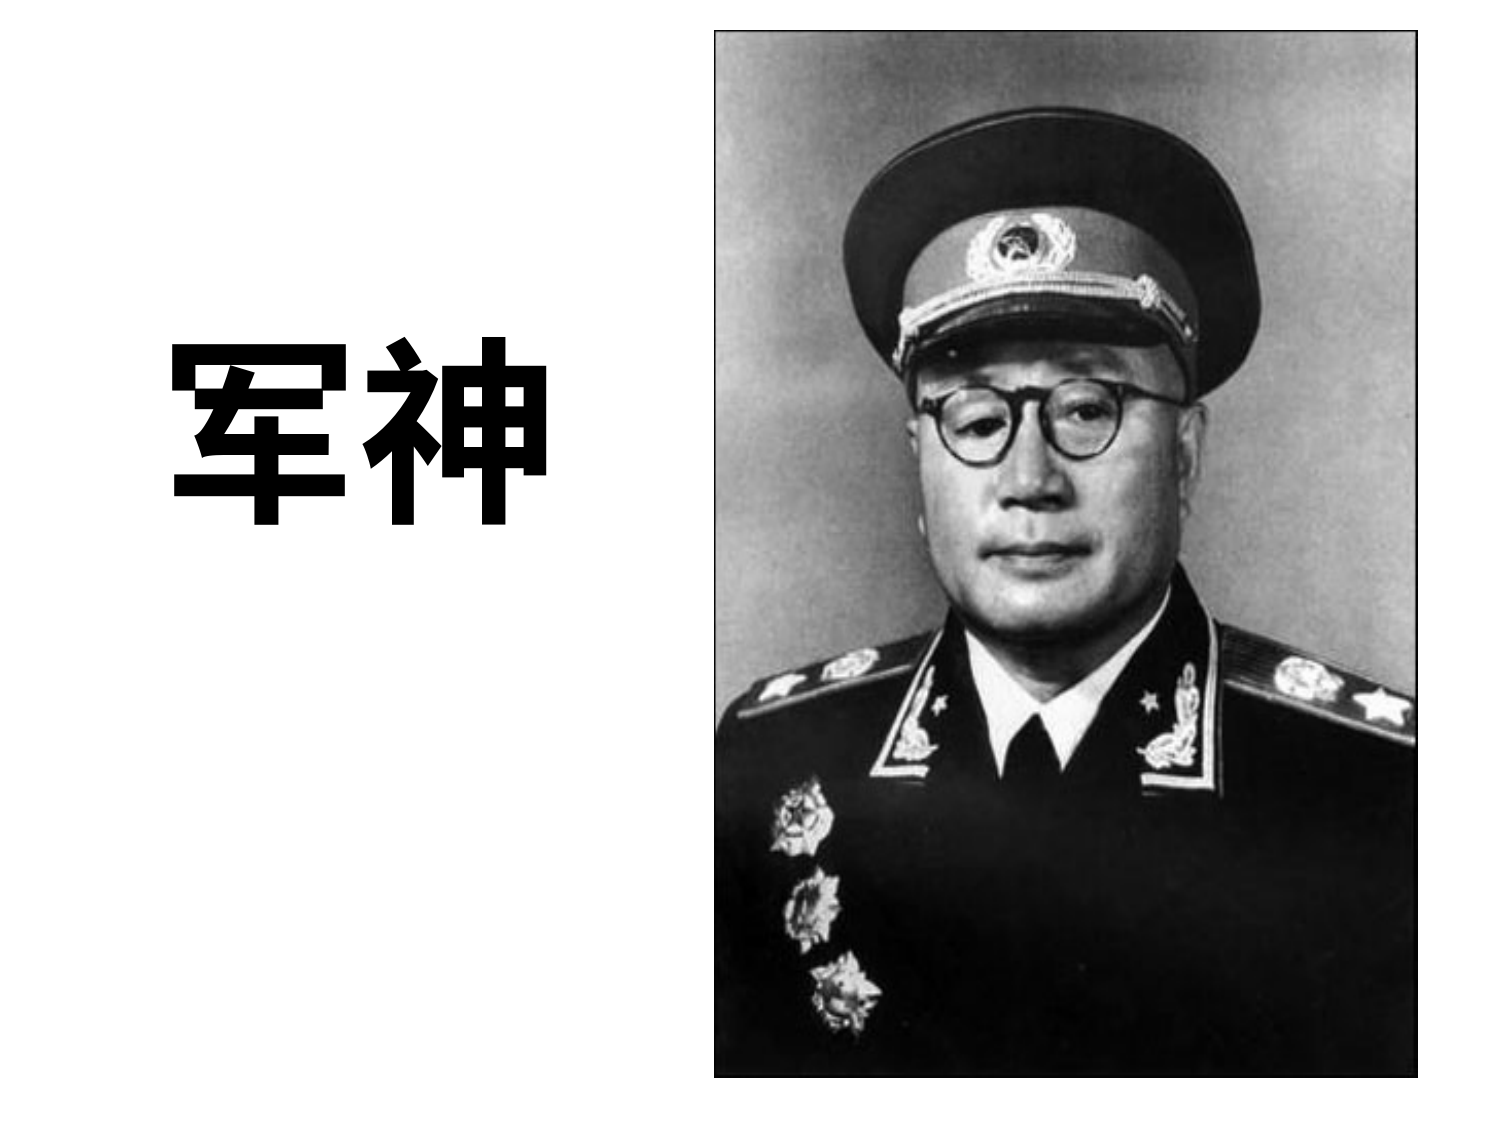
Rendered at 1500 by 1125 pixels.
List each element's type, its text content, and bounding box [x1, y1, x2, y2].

picture [714, 30, 1418, 1078]
title 军神 [0, 231, 714, 623]
